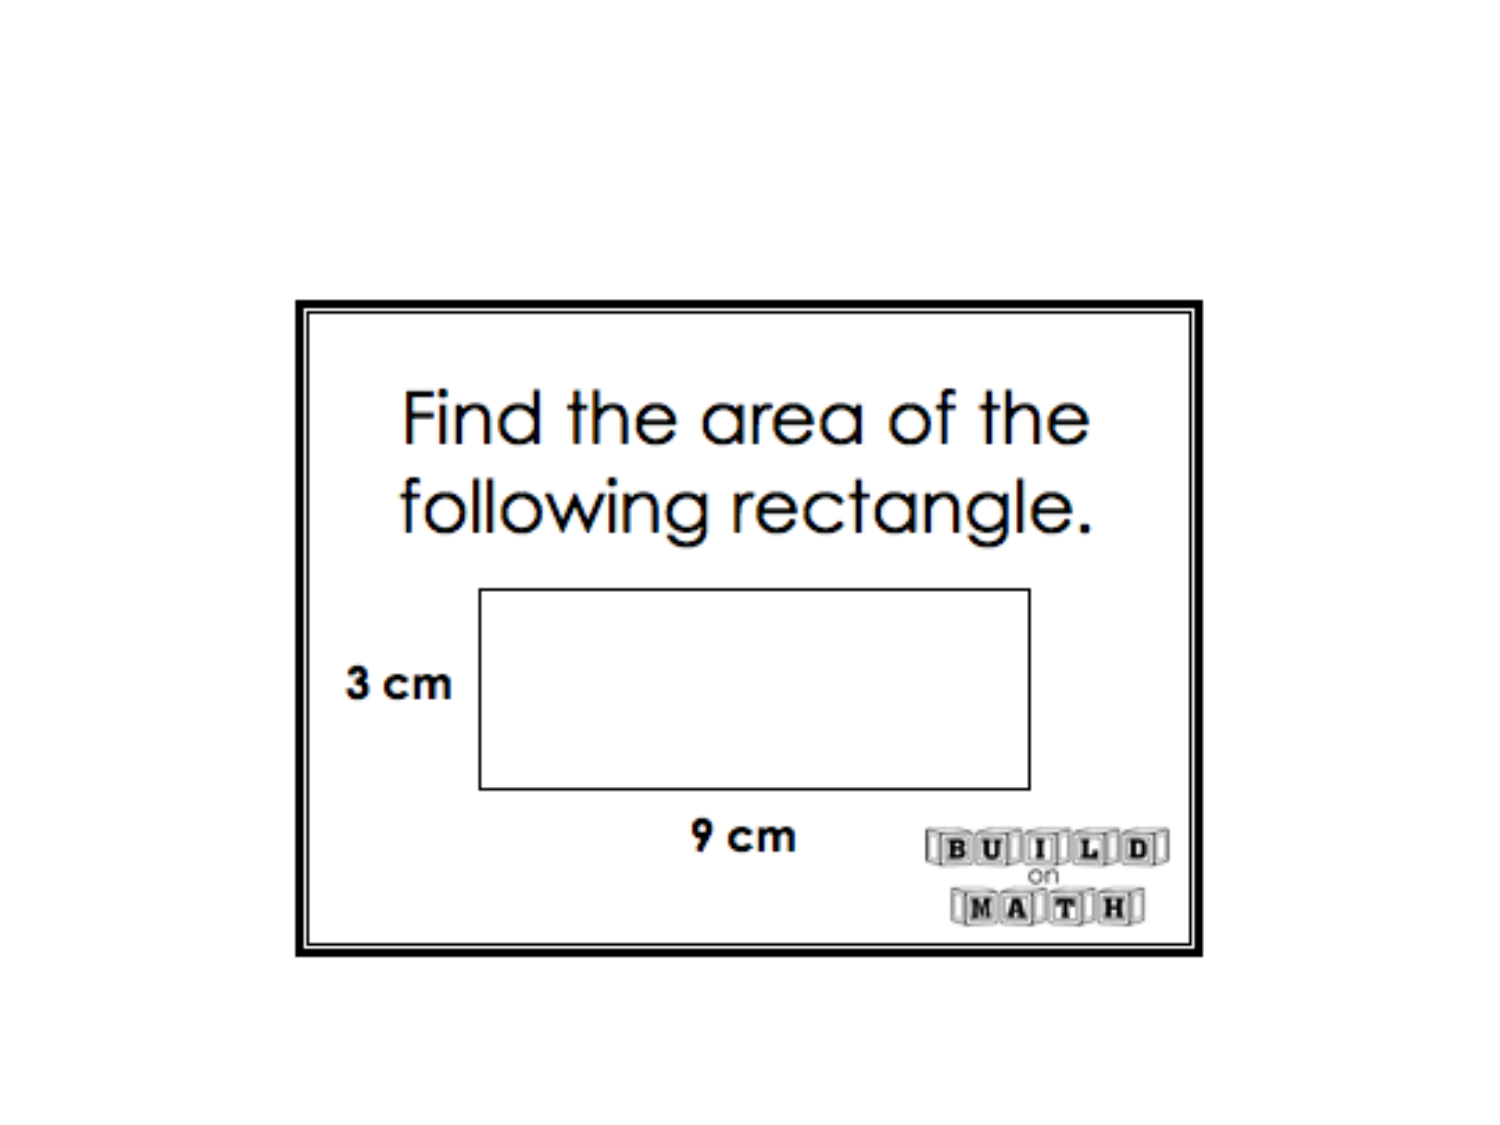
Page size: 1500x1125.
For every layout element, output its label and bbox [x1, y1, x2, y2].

list [74, 262, 1426, 1006]
